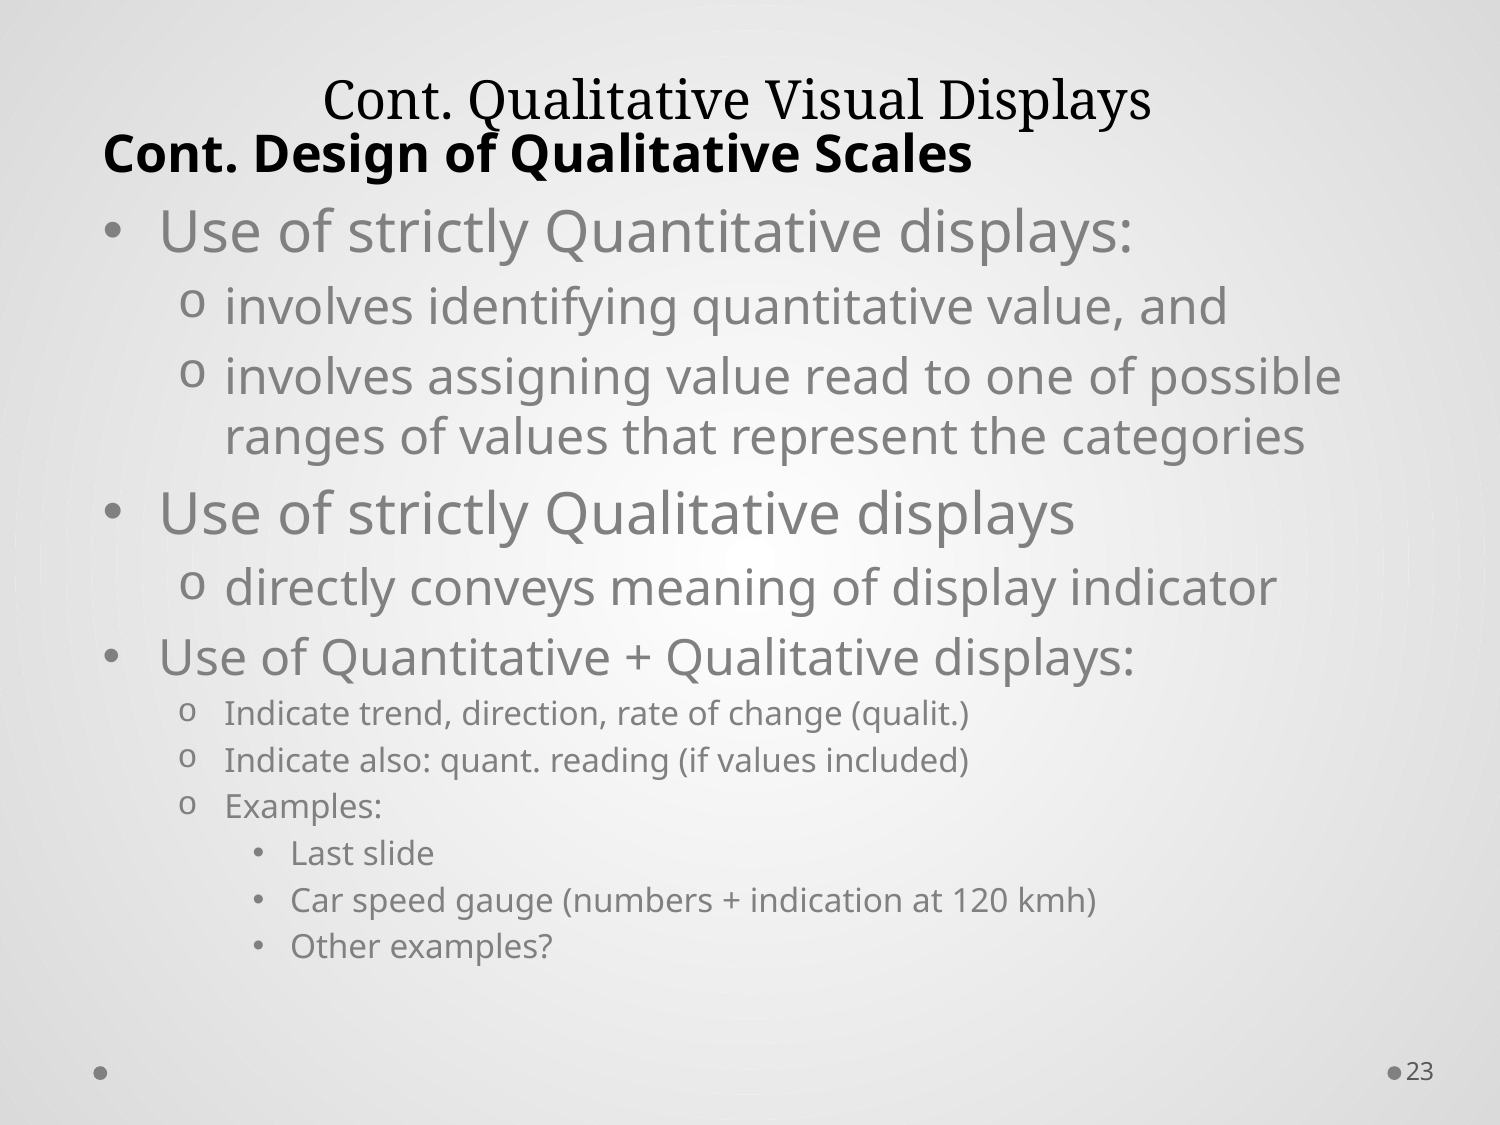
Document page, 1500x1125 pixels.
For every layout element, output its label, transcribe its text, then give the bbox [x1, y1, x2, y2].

slide_number 23 [1401, 1042, 1494, 1103]
title Cont. Qualitative Visual Displays [62, 37, 1413, 138]
list Cont. Design of Qualitative Scales Use of strictly Quantitative displays: involves identifying quantitative value, and involves assigning value read to one of possible ranges of values that represent the categories Use of strictly Qualitative displays directly conveys meaning of display indicator Use of Quantitative + Qualitative displays: Indicate trend, direction, rate of change (qualit.) Indicate also: quant. reading (if values included) Examples: Last slide Car speed gauge (numbers + indication at 120 kmh) Other examples? [87, 112, 1438, 1125]
